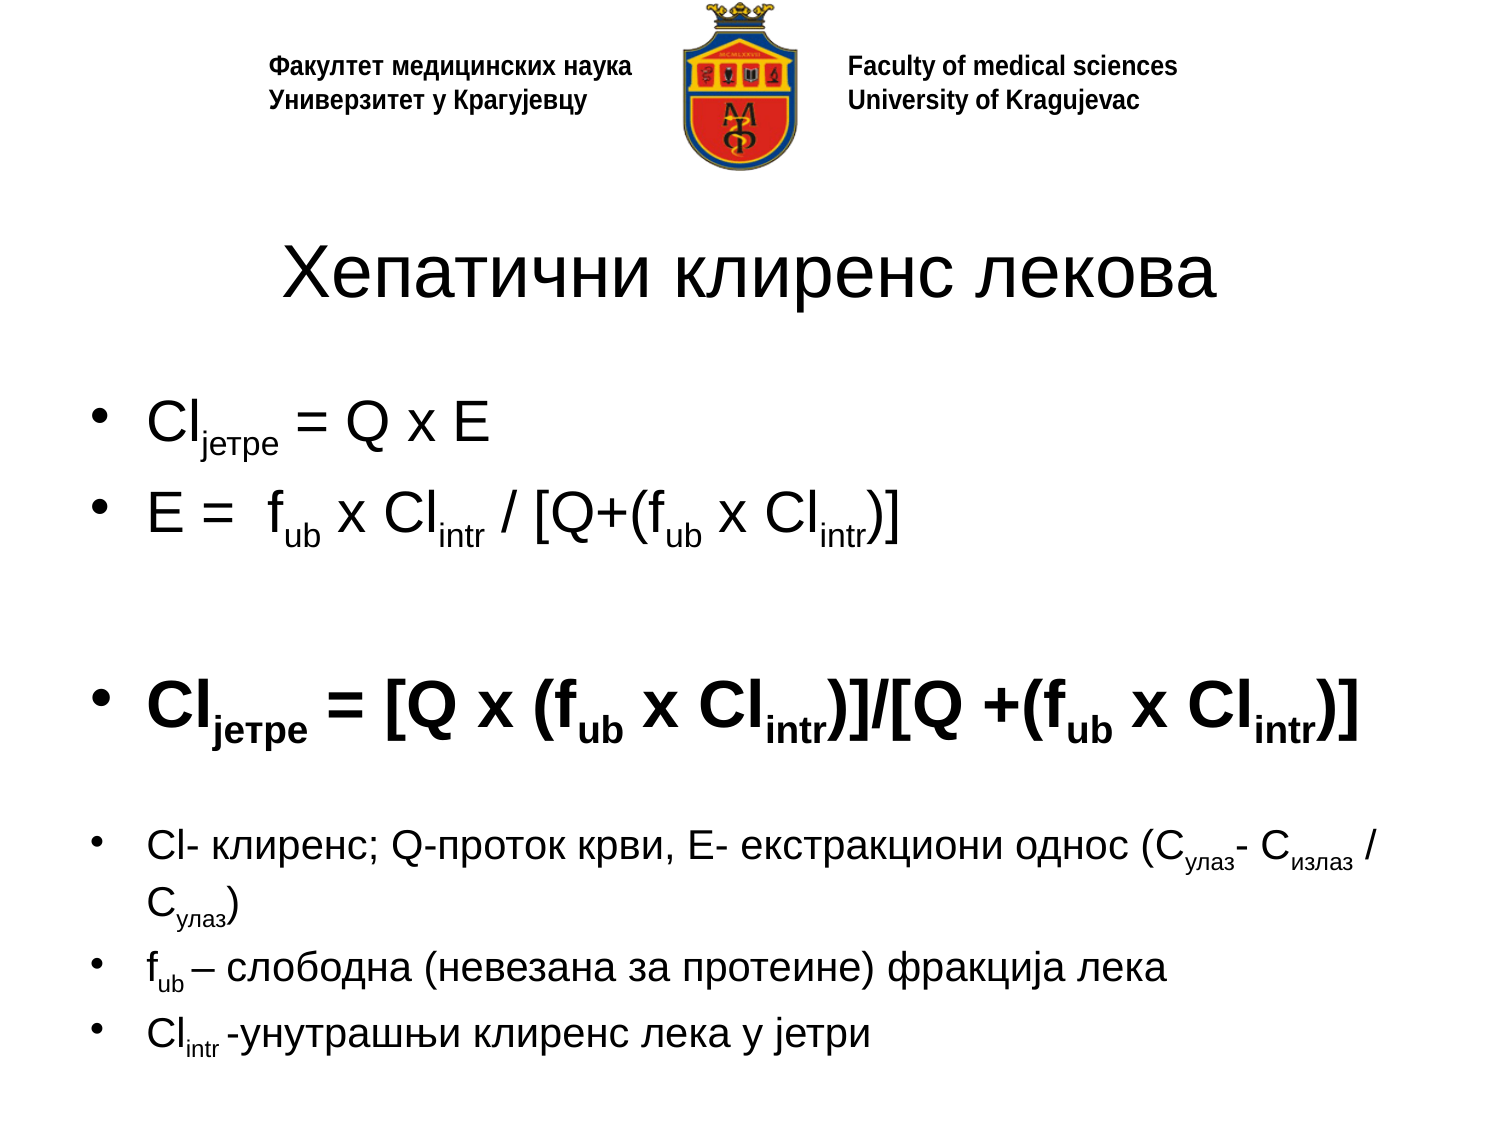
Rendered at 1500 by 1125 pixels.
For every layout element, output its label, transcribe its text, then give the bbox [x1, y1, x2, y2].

title Хепатични клиренс лекова [74, 173, 1426, 362]
list Clјетре = Q x E Е = fub x Clintr / [Q+(fub x Clintr)] Clјетре = [Q x (fub x Clintr)]/[Q +(fub x Clintr)] Cl- клиренс; Q-проток крви, Е- екстракциони однос (Cулаз- Cизлаз / Cулаз) fub – слободна (невезана за протеине) фракција лека Clintr -унутрашњи клиренс лека у јетри [74, 374, 1426, 1118]
